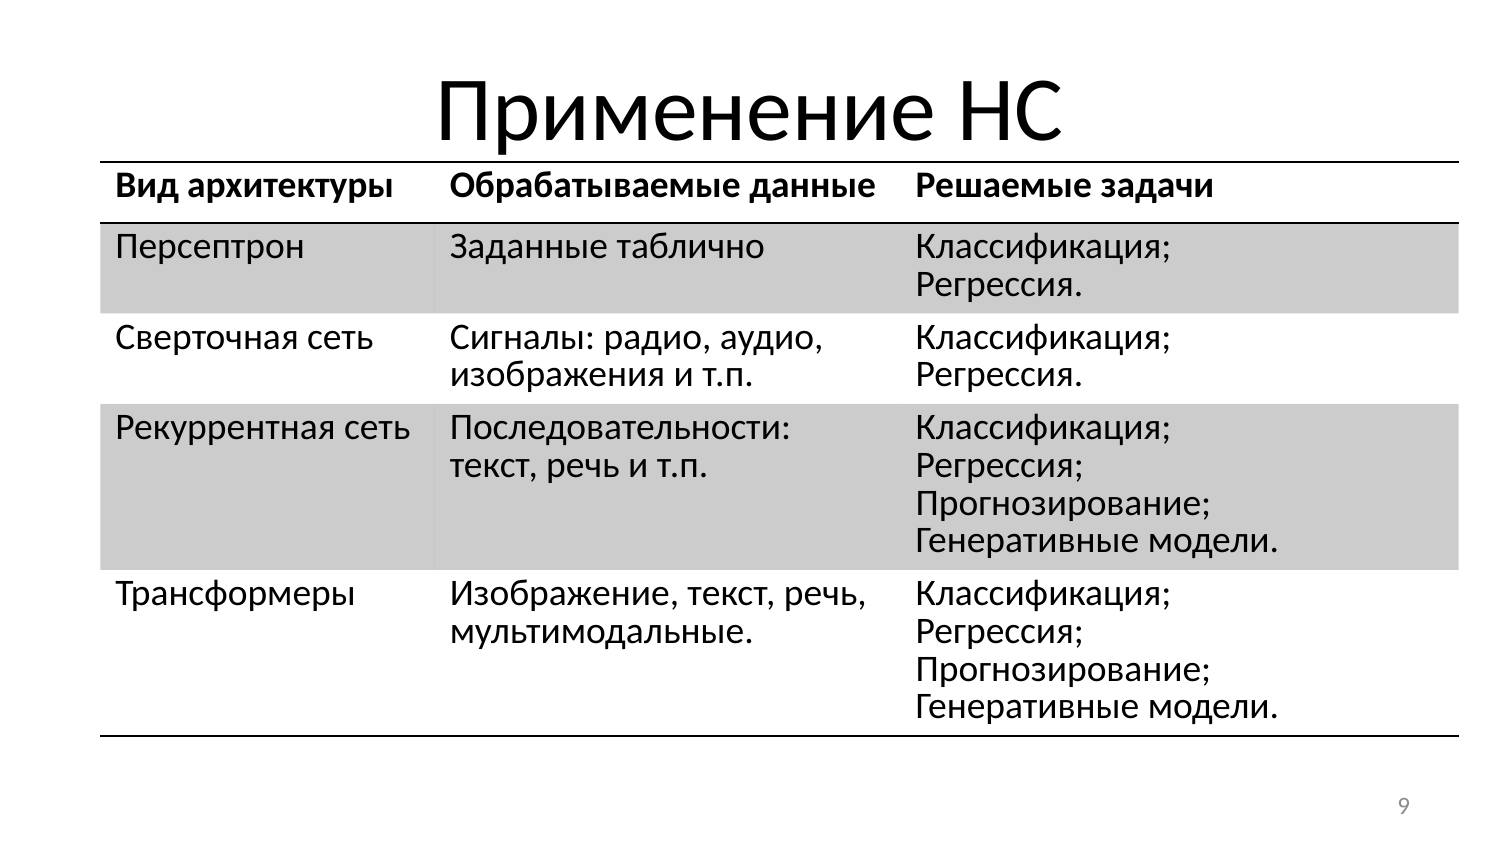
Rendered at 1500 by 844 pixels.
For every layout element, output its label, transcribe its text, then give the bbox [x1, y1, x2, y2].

table_cell Изображение, текст, речь, мультимодальные. [435, 570, 901, 735]
title Применение НС [75, 33, 1425, 175]
table_cell Трансформеры [100, 570, 435, 735]
table_cell Классификация; Регрессия. [901, 224, 1459, 313]
table_cell Рекуррентная сеть [100, 404, 435, 570]
table_cell Сверточная сеть [100, 313, 435, 404]
table_header Решаемые задачи [901, 163, 1459, 222]
table_cell Сигналы: радио, аудио, изображения и т.п. [435, 313, 901, 404]
table_cell Последовательности: текст, речь и т.п. [435, 404, 901, 570]
table_cell Персептрон [100, 224, 435, 313]
table_header Вид архитектуры [100, 163, 435, 222]
table_cell Классификация; Регрессия. [901, 313, 1459, 404]
table_cell Классификация; Регрессия; Прогнозирование; Генеративные модели. [901, 404, 1459, 570]
table_cell Заданные таблично [435, 224, 901, 313]
table_cell Классификация; Регрессия; Прогнозирование; Генеративные модели. [901, 570, 1459, 735]
slide_number 9 [1074, 782, 1425, 827]
table_header Обрабатываемые данные [435, 163, 901, 222]
